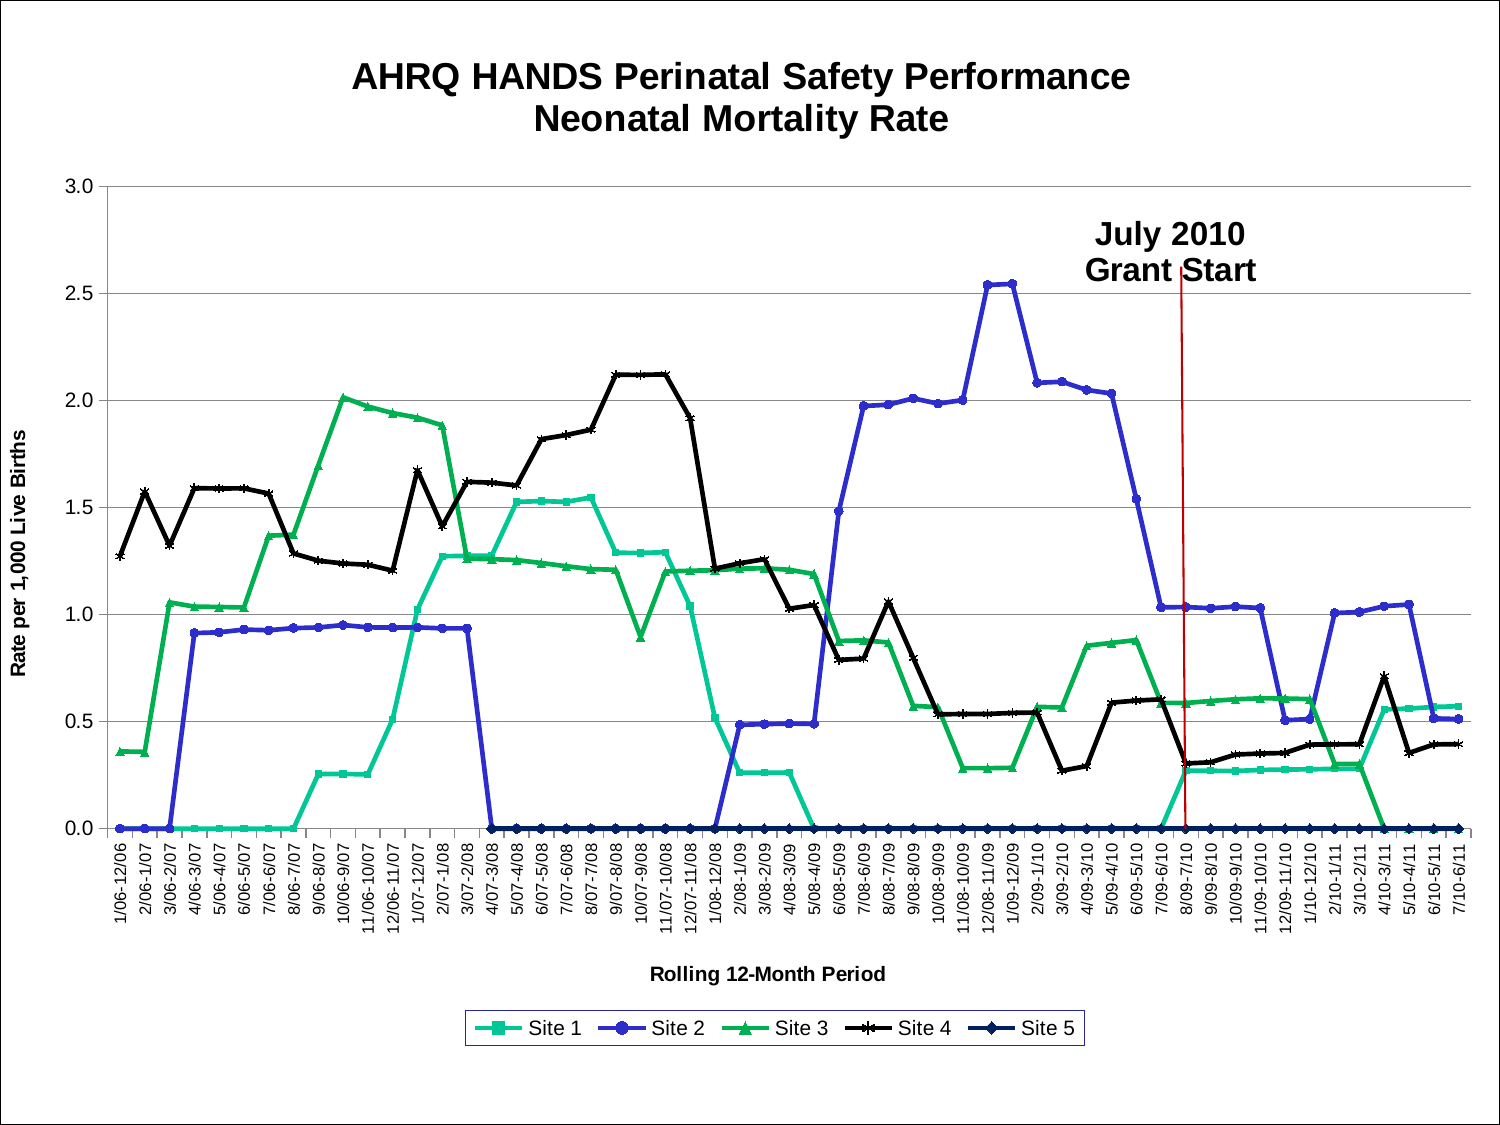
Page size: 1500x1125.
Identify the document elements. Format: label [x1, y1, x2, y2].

text_box [901, 545, 1465, 551]
chart [0, 0, 1500, 1125]
